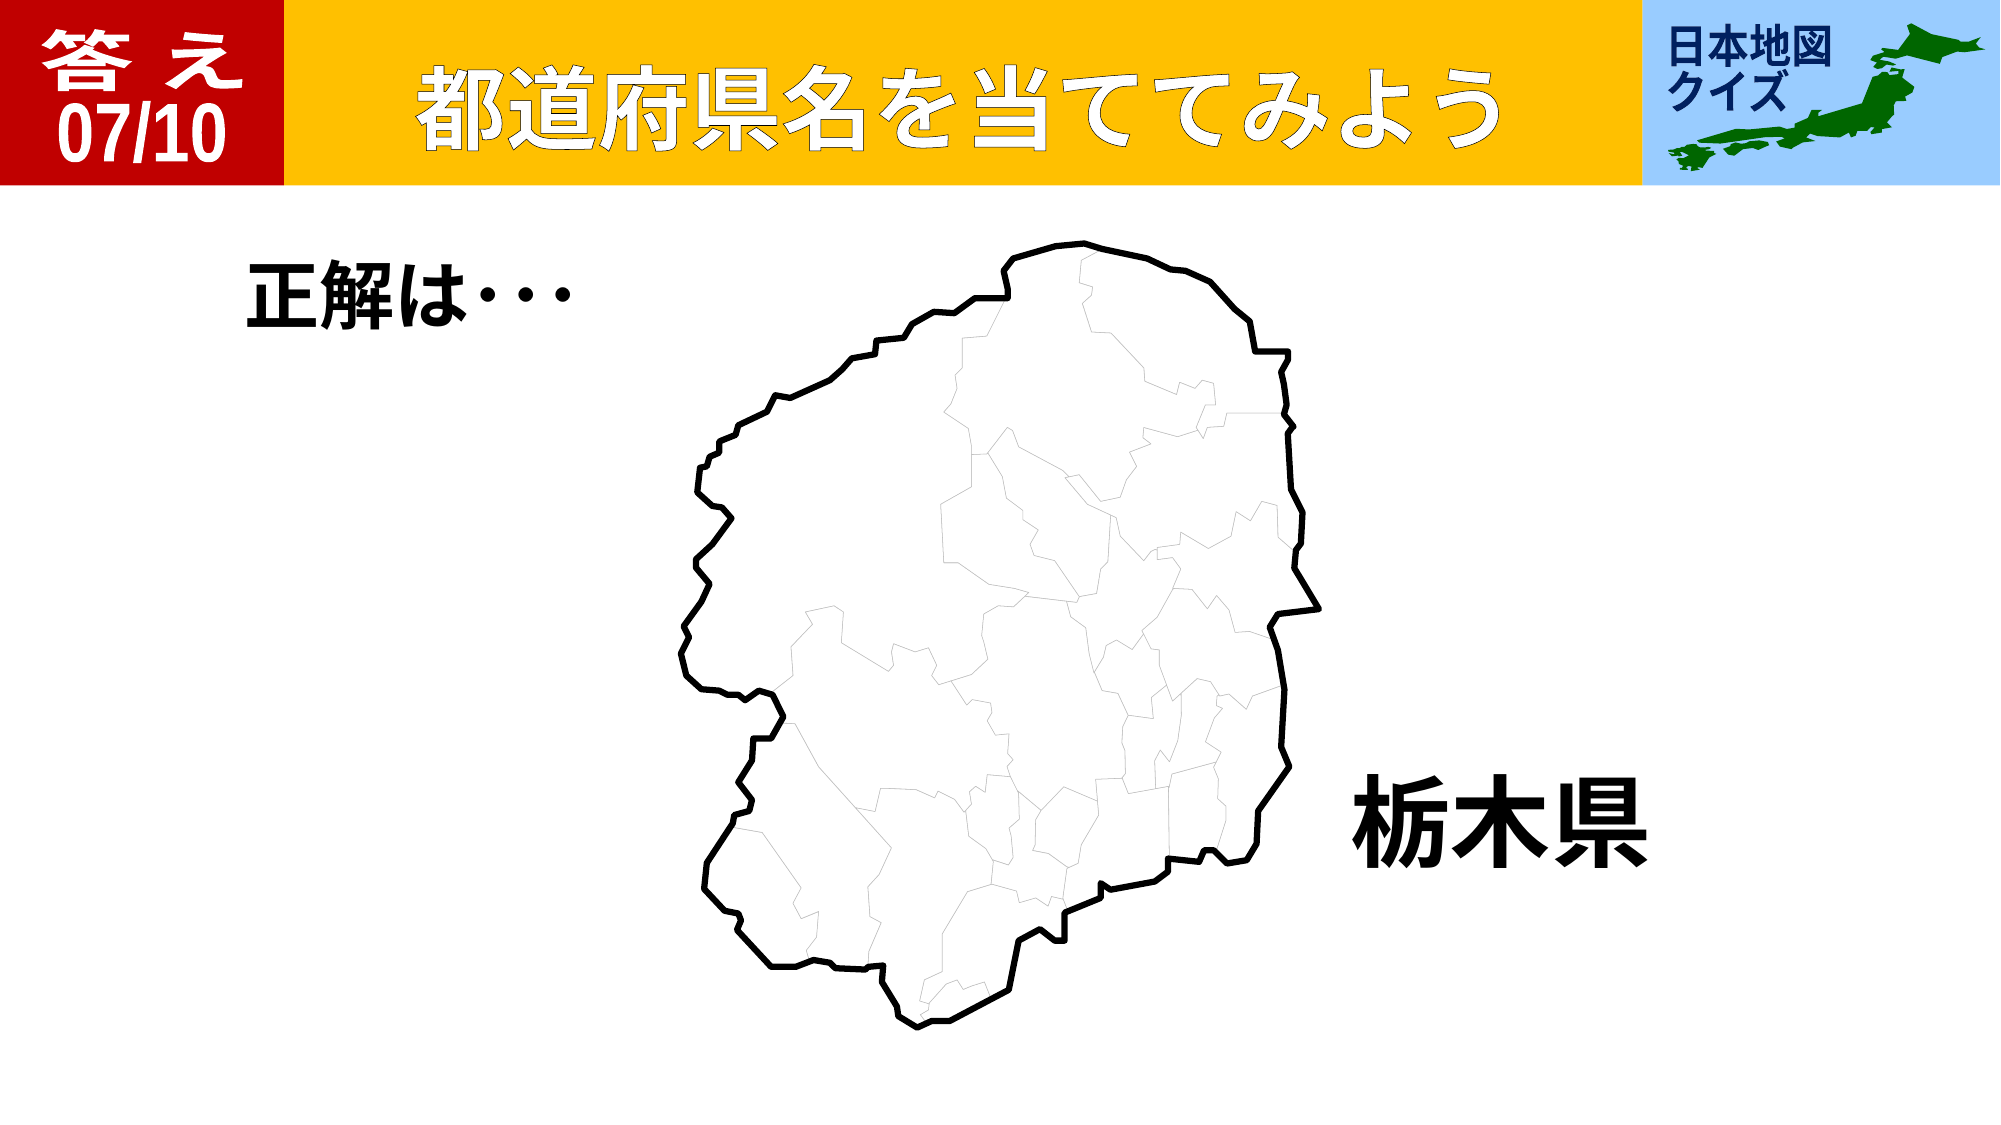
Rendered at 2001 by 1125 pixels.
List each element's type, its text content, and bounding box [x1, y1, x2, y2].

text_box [680, 243, 1320, 1028]
text_box 正解は･･･ [229, 240, 597, 346]
text_box 栃木県 [1335, 751, 1667, 887]
